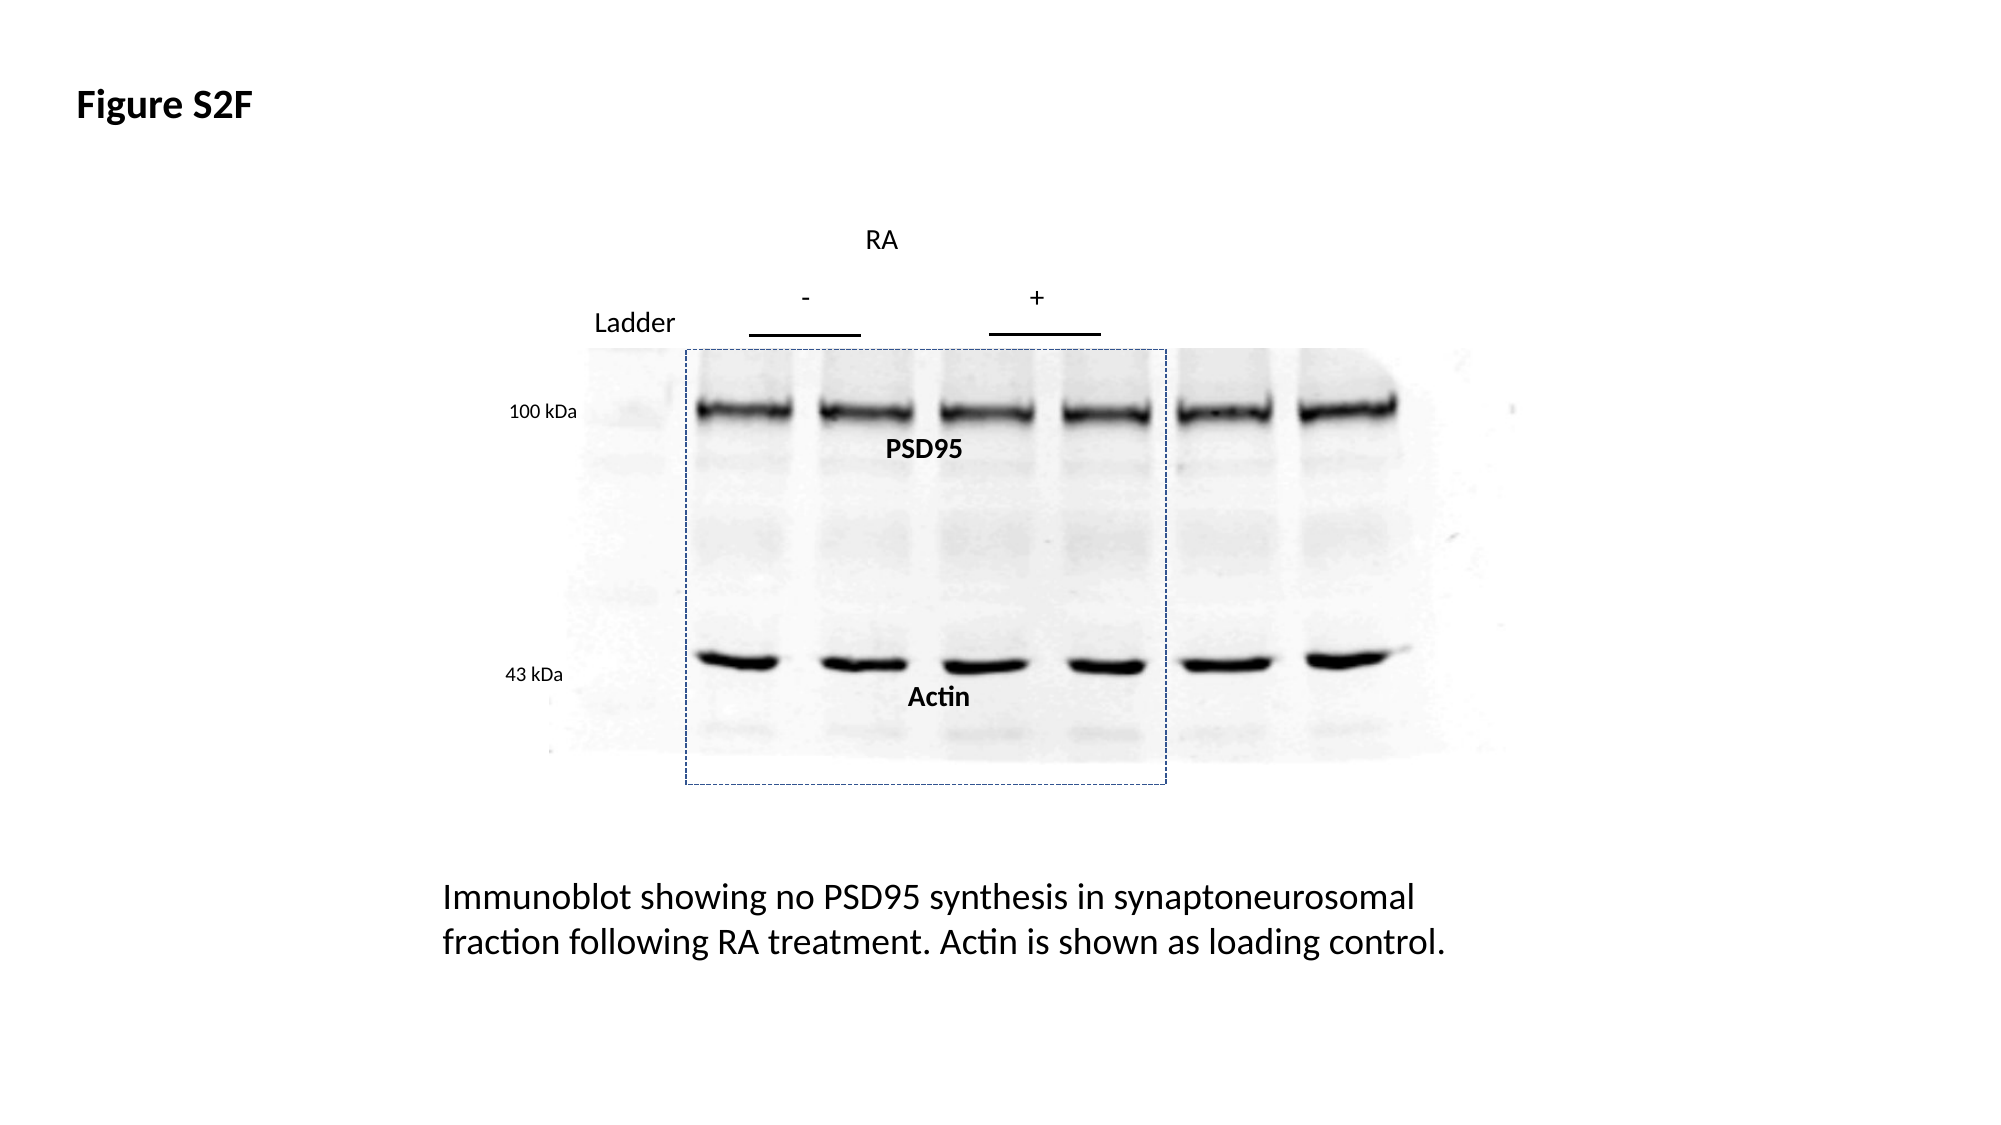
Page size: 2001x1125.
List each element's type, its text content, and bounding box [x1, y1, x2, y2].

text_box Ladder [579, 296, 712, 346]
text_box - [786, 270, 872, 321]
text_box Figure S2F [61, 69, 664, 134]
text_box Immunoblot showing no PSD95 synthesis in synaptoneurosomal fraction following RA treatment. Actin is shown as loading control. [427, 865, 1500, 970]
text_box + [1015, 270, 1100, 321]
picture [549, 348, 1653, 930]
text_box 43 kDa [490, 653, 549, 694]
text_box 100 kDa [494, 390, 549, 431]
text_box RA [850, 213, 936, 264]
